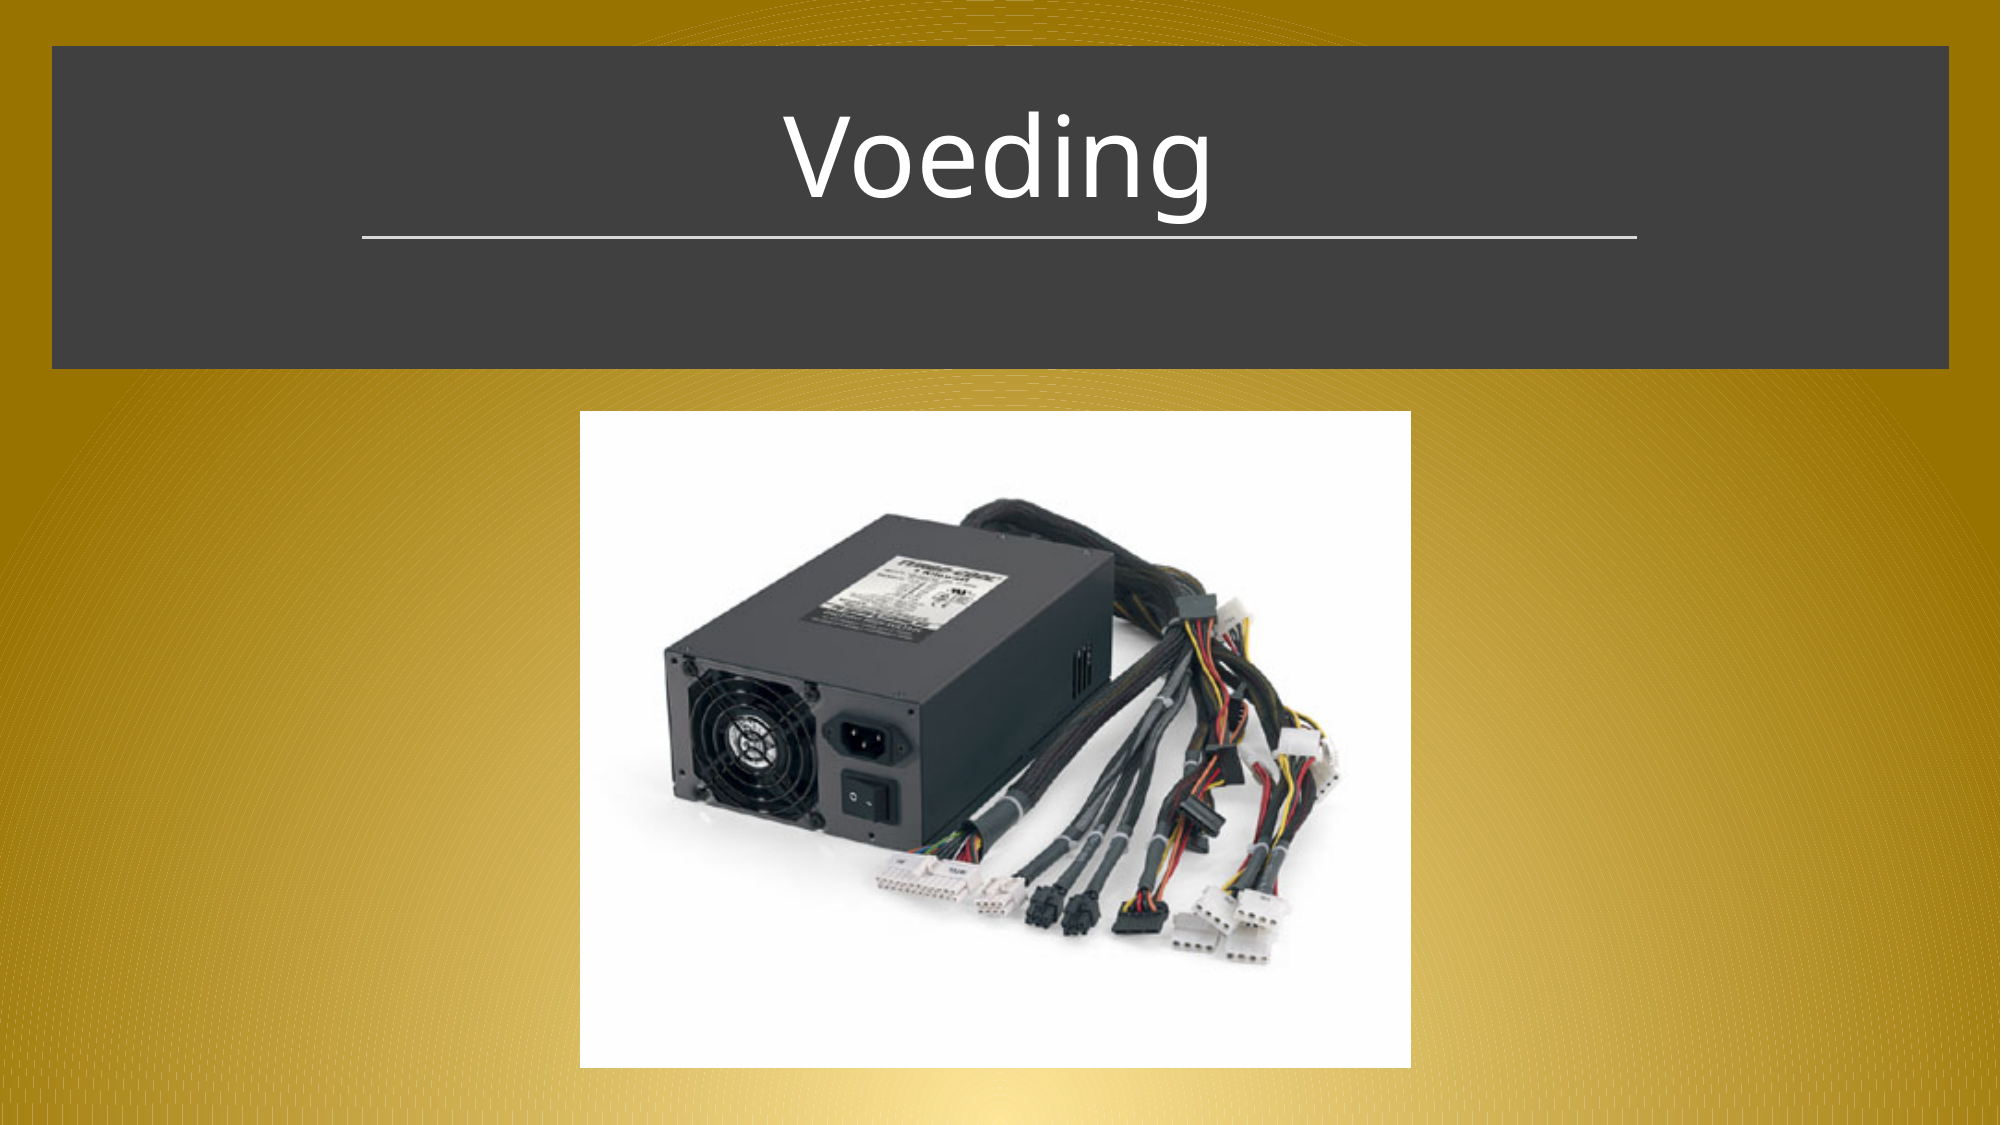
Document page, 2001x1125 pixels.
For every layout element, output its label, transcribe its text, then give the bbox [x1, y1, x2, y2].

title Voeding [86, 76, 1914, 230]
text_box [61, 55, 1939, 360]
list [580, 411, 1411, 1068]
